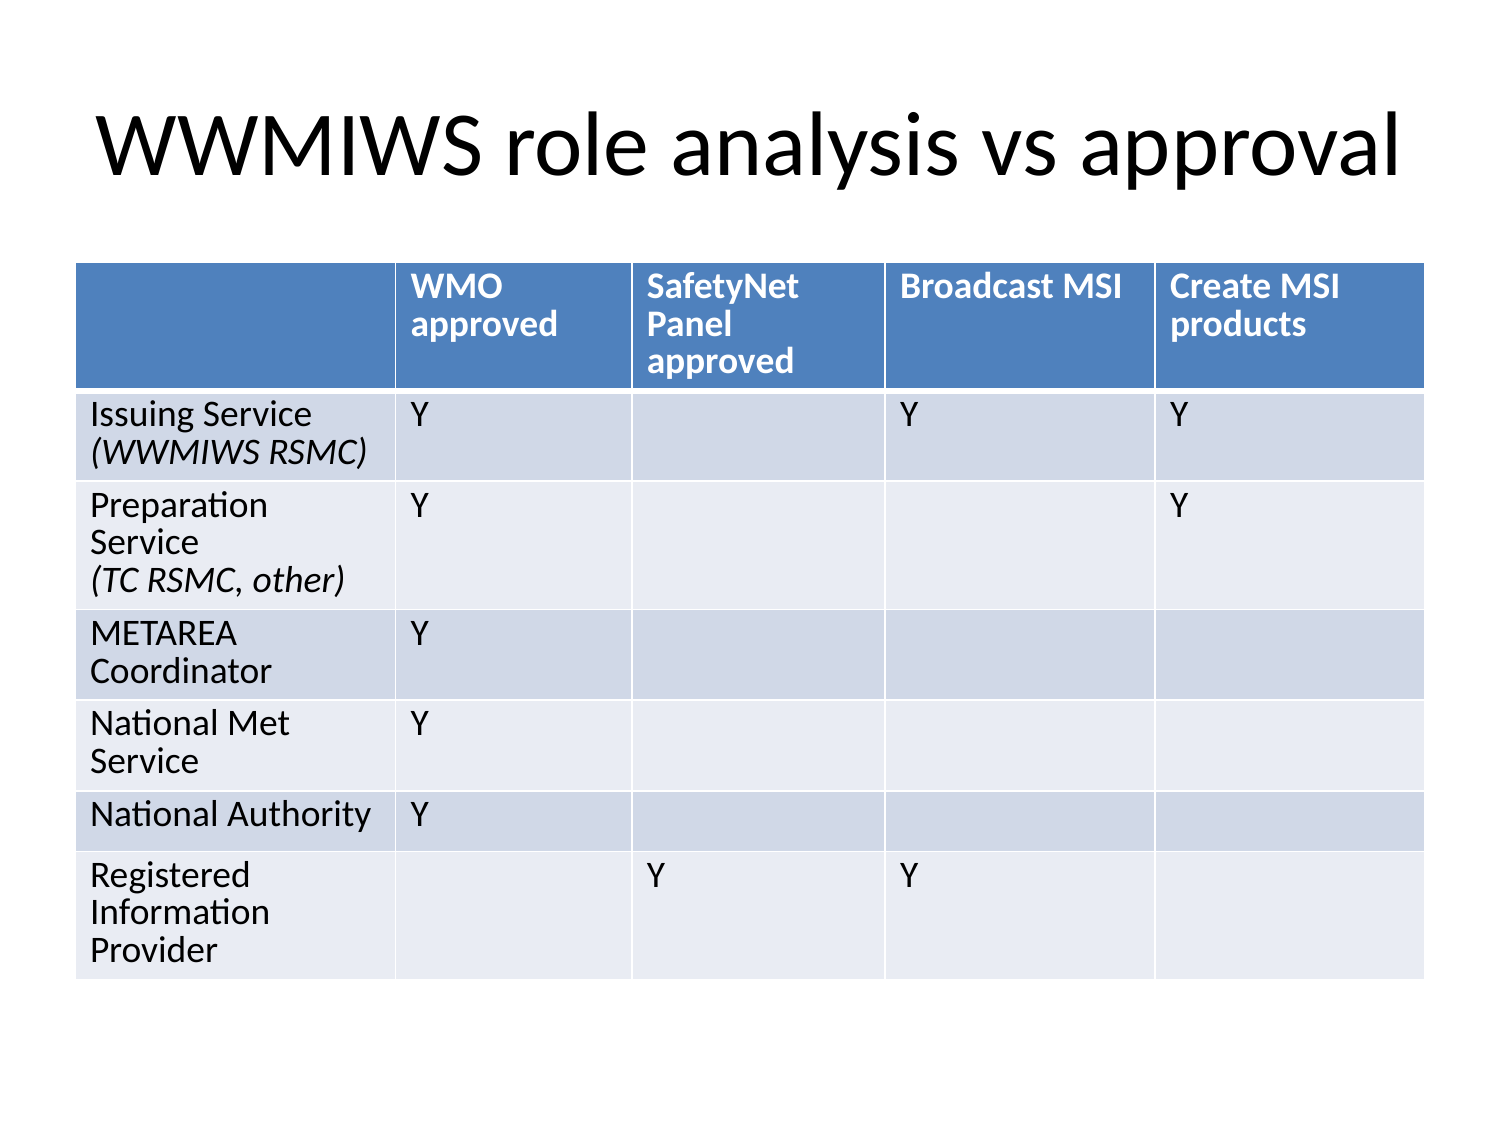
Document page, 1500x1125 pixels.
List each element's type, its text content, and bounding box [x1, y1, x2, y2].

table_header [76, 263, 395, 388]
table_cell METAREA Coordinator [76, 610, 395, 699]
table_cell Issuing Service (WWMIWS RSMC) [76, 394, 395, 480]
table_cell Y [886, 394, 1154, 480]
table_cell [633, 792, 884, 851]
table_header SafetyNet Panel approved [633, 263, 884, 388]
table_header Create MSI products [1156, 263, 1424, 388]
table_cell Y [1156, 394, 1424, 480]
table_cell National Authority [76, 792, 395, 851]
table_cell Y [886, 852, 1154, 979]
table_cell Y [396, 394, 631, 480]
table_cell [633, 394, 884, 480]
table_cell Y [1156, 482, 1424, 609]
table_cell [633, 482, 884, 609]
title WWMIWS role analysis vs approval [75, 45, 1425, 233]
table_cell [886, 701, 1154, 790]
table_header WMO approved [396, 263, 631, 388]
table_cell Y [396, 610, 631, 699]
table_cell [633, 701, 884, 790]
table_cell Registered Information Provider [76, 852, 395, 979]
table_cell [1156, 792, 1424, 851]
table_cell [633, 610, 884, 699]
table_cell [1156, 610, 1424, 699]
table_cell [886, 610, 1154, 699]
table_cell Y [396, 482, 631, 609]
table_header Broadcast MSI [886, 263, 1154, 388]
table_cell Y [396, 701, 631, 790]
table_cell [1156, 701, 1424, 790]
table_cell Y [633, 852, 884, 979]
table_cell Y [396, 792, 631, 851]
table_cell [1156, 852, 1424, 979]
table_cell [886, 482, 1154, 609]
table_cell [396, 852, 631, 979]
table_cell [886, 792, 1154, 851]
table_cell Preparation Service (TC RSMC, other) [76, 482, 395, 609]
table_cell National Met Service [76, 701, 395, 790]
